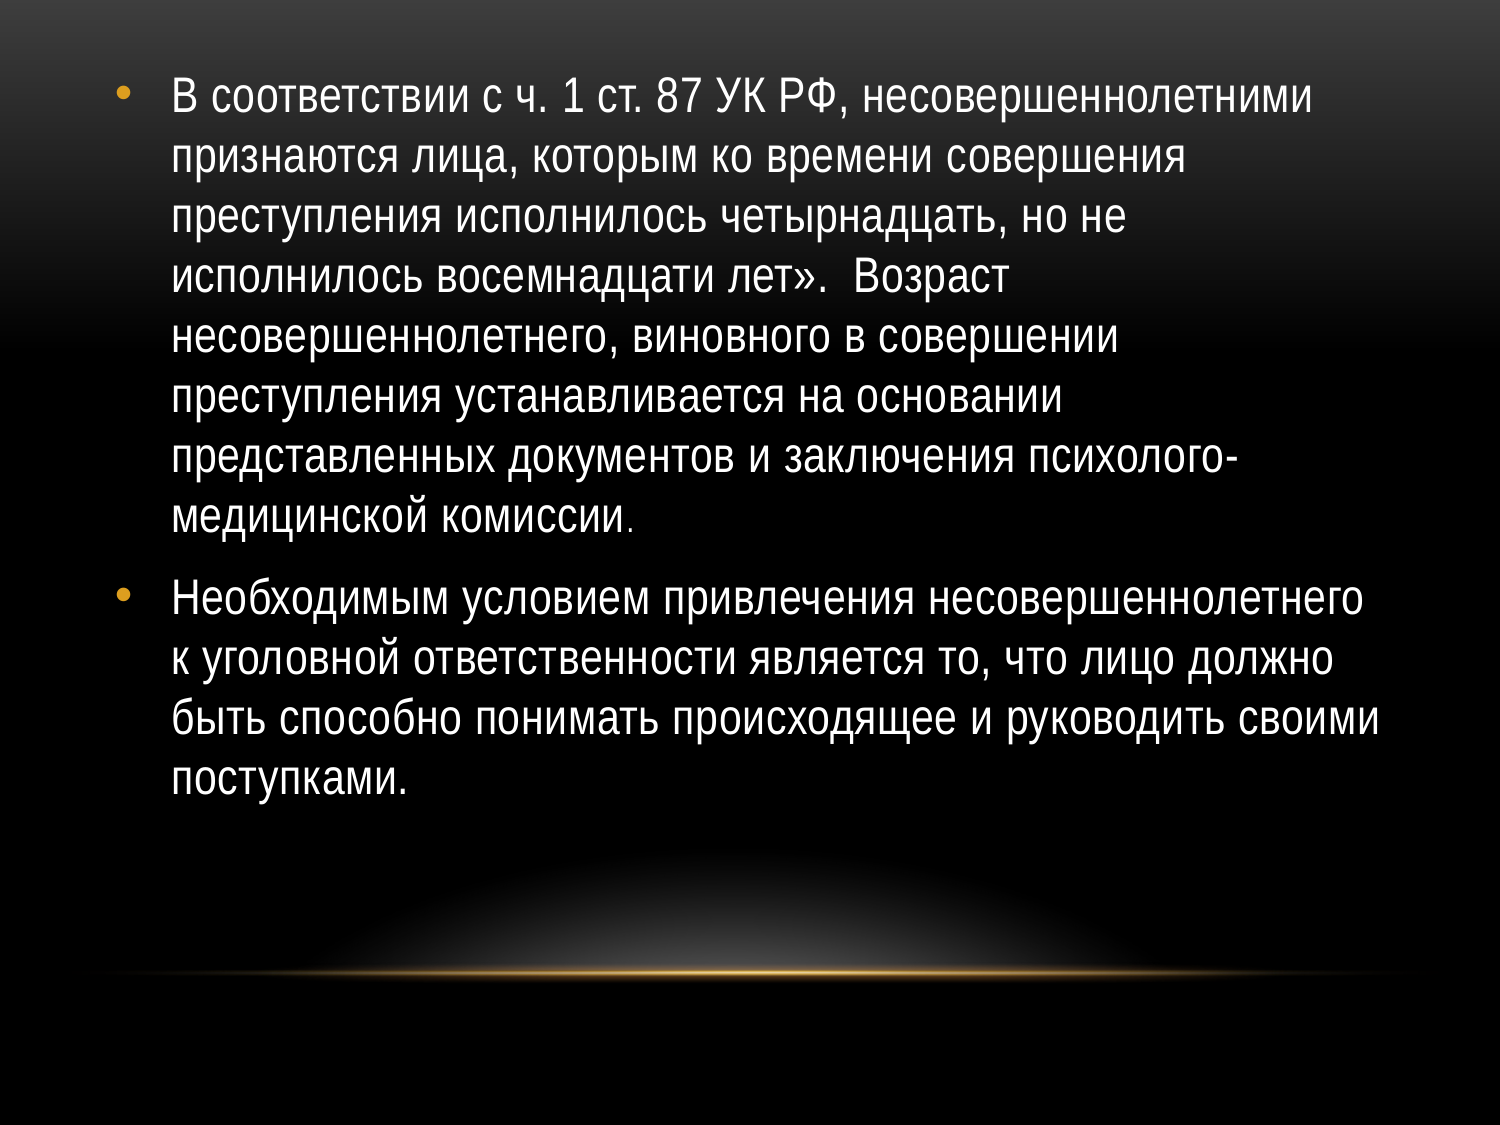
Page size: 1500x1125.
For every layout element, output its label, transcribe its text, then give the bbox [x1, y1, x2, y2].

picture [0, 0, 1500, 1125]
list В соответствии с ч. 1 ст. 87 УК РФ, несовершеннолетними признаются лица, которым ко времени совершения преступления исполнилось четырнадцать, но не исполнилось восемнадцати лет». Возраст несовершеннолетнего, виновного в совершении преступления устанавливается на основании представленных документов и заключения психолого-медицинской комиссии. Необходимым условием привлечения несовершеннолетнего к уголовной ответственности является то, что лицо должно быть способно понимать происходящее и руководить своими поступками. [99, 54, 1400, 938]
